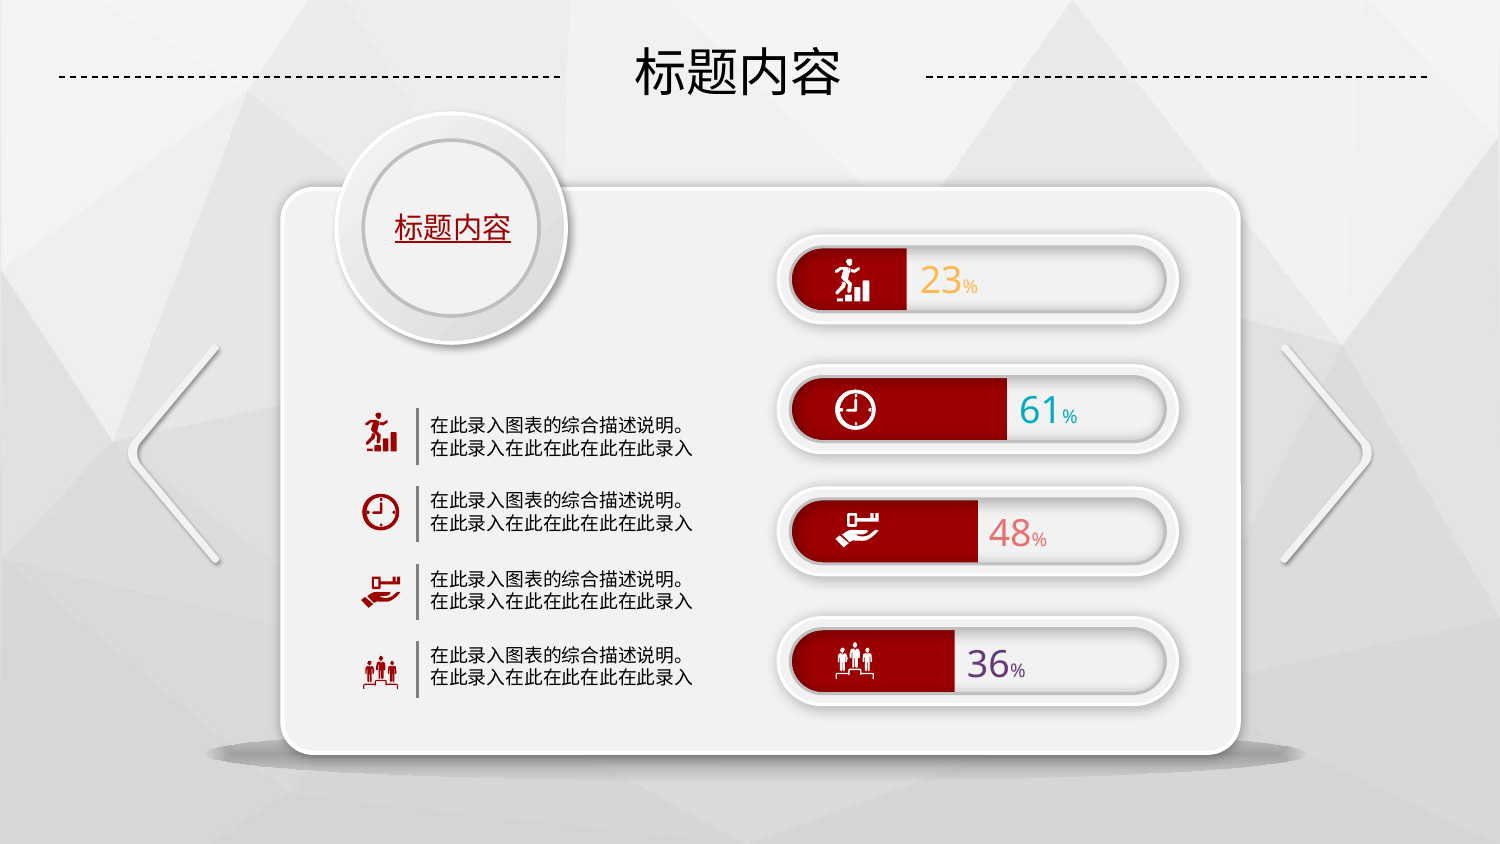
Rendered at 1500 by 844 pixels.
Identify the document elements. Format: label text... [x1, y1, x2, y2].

text_box 标题内容 [608, 32, 868, 110]
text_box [778, 365, 1178, 453]
picture [0, 0, 1500, 844]
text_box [778, 617, 1178, 705]
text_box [778, 487, 1178, 575]
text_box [835, 389, 876, 430]
text_box [1308, 368, 1373, 538]
text_box [342, 112, 561, 189]
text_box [364, 412, 397, 452]
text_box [834, 258, 870, 302]
text_box [371, 139, 532, 189]
text_box [126, 354, 203, 552]
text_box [363, 655, 399, 690]
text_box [362, 493, 400, 531]
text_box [778, 235, 1178, 323]
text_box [835, 642, 874, 679]
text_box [835, 513, 879, 548]
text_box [203, 189, 1308, 782]
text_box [361, 576, 401, 608]
